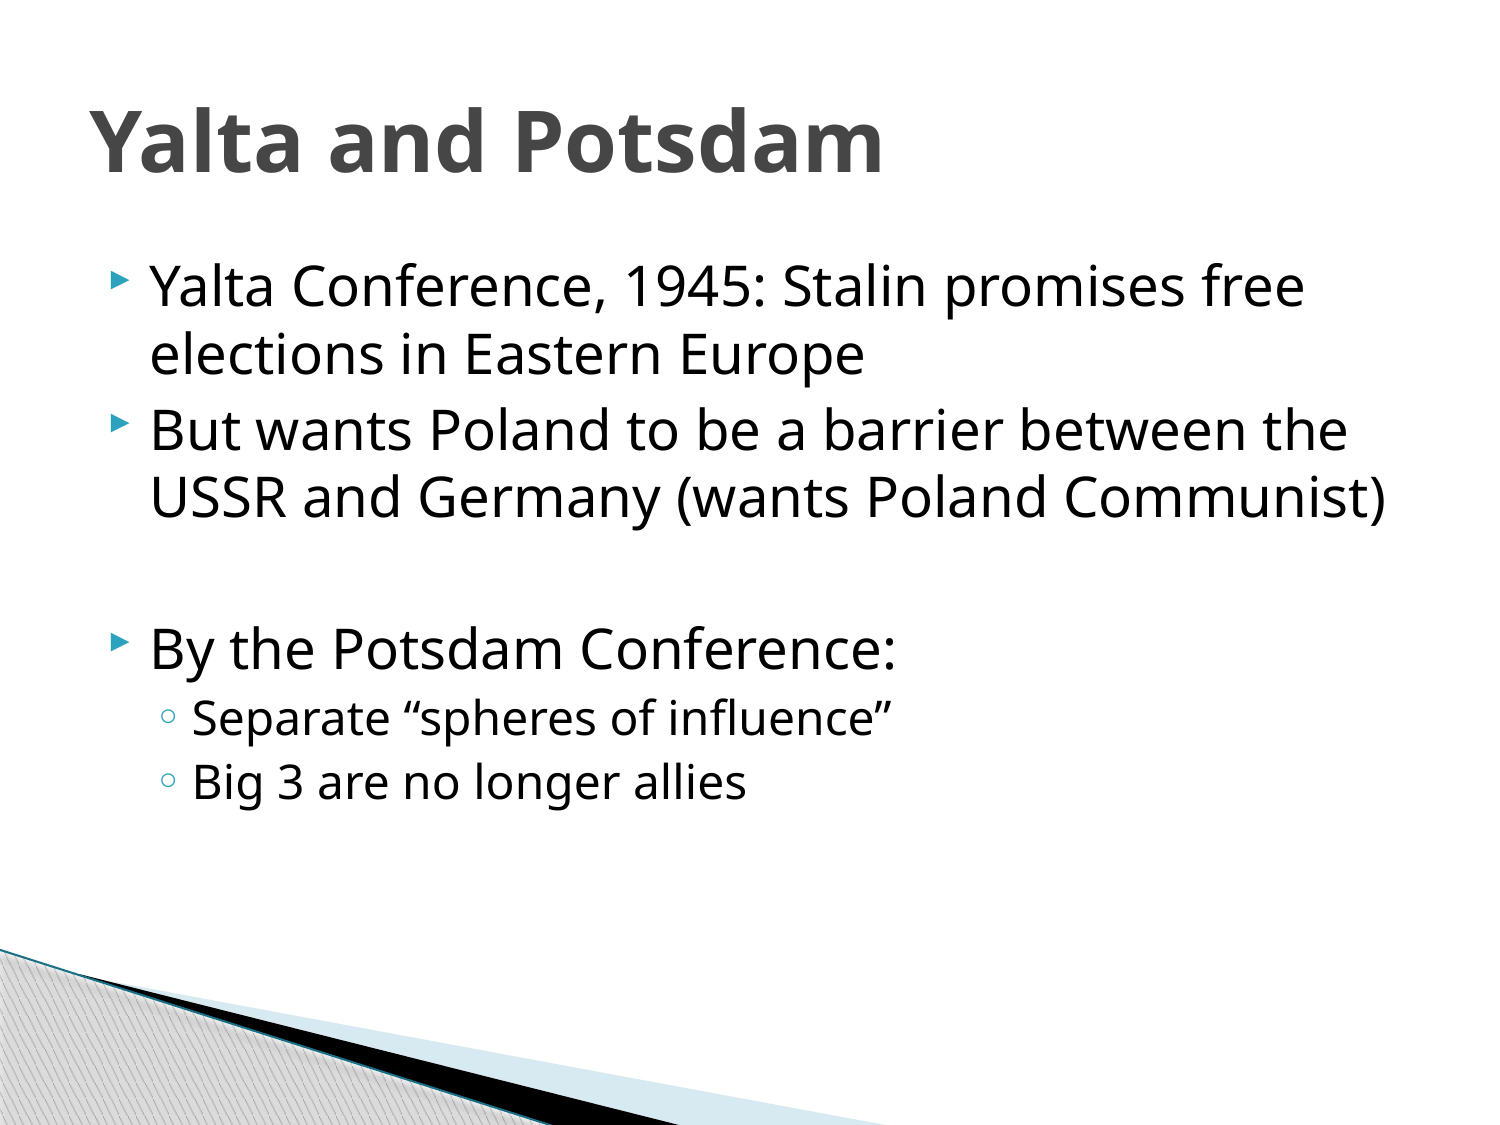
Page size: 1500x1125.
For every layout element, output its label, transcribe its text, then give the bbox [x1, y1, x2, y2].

title Yalta and Potsdam [75, 45, 1425, 233]
list Yalta Conference, 1945: Stalin promises free elections in Eastern Europe But wants Poland to be a barrier between the USSR and Germany (wants Poland Communist) By the Potsdam Conference: Separate “spheres of influence” Big 3 are no longer allies [75, 243, 1425, 986]
